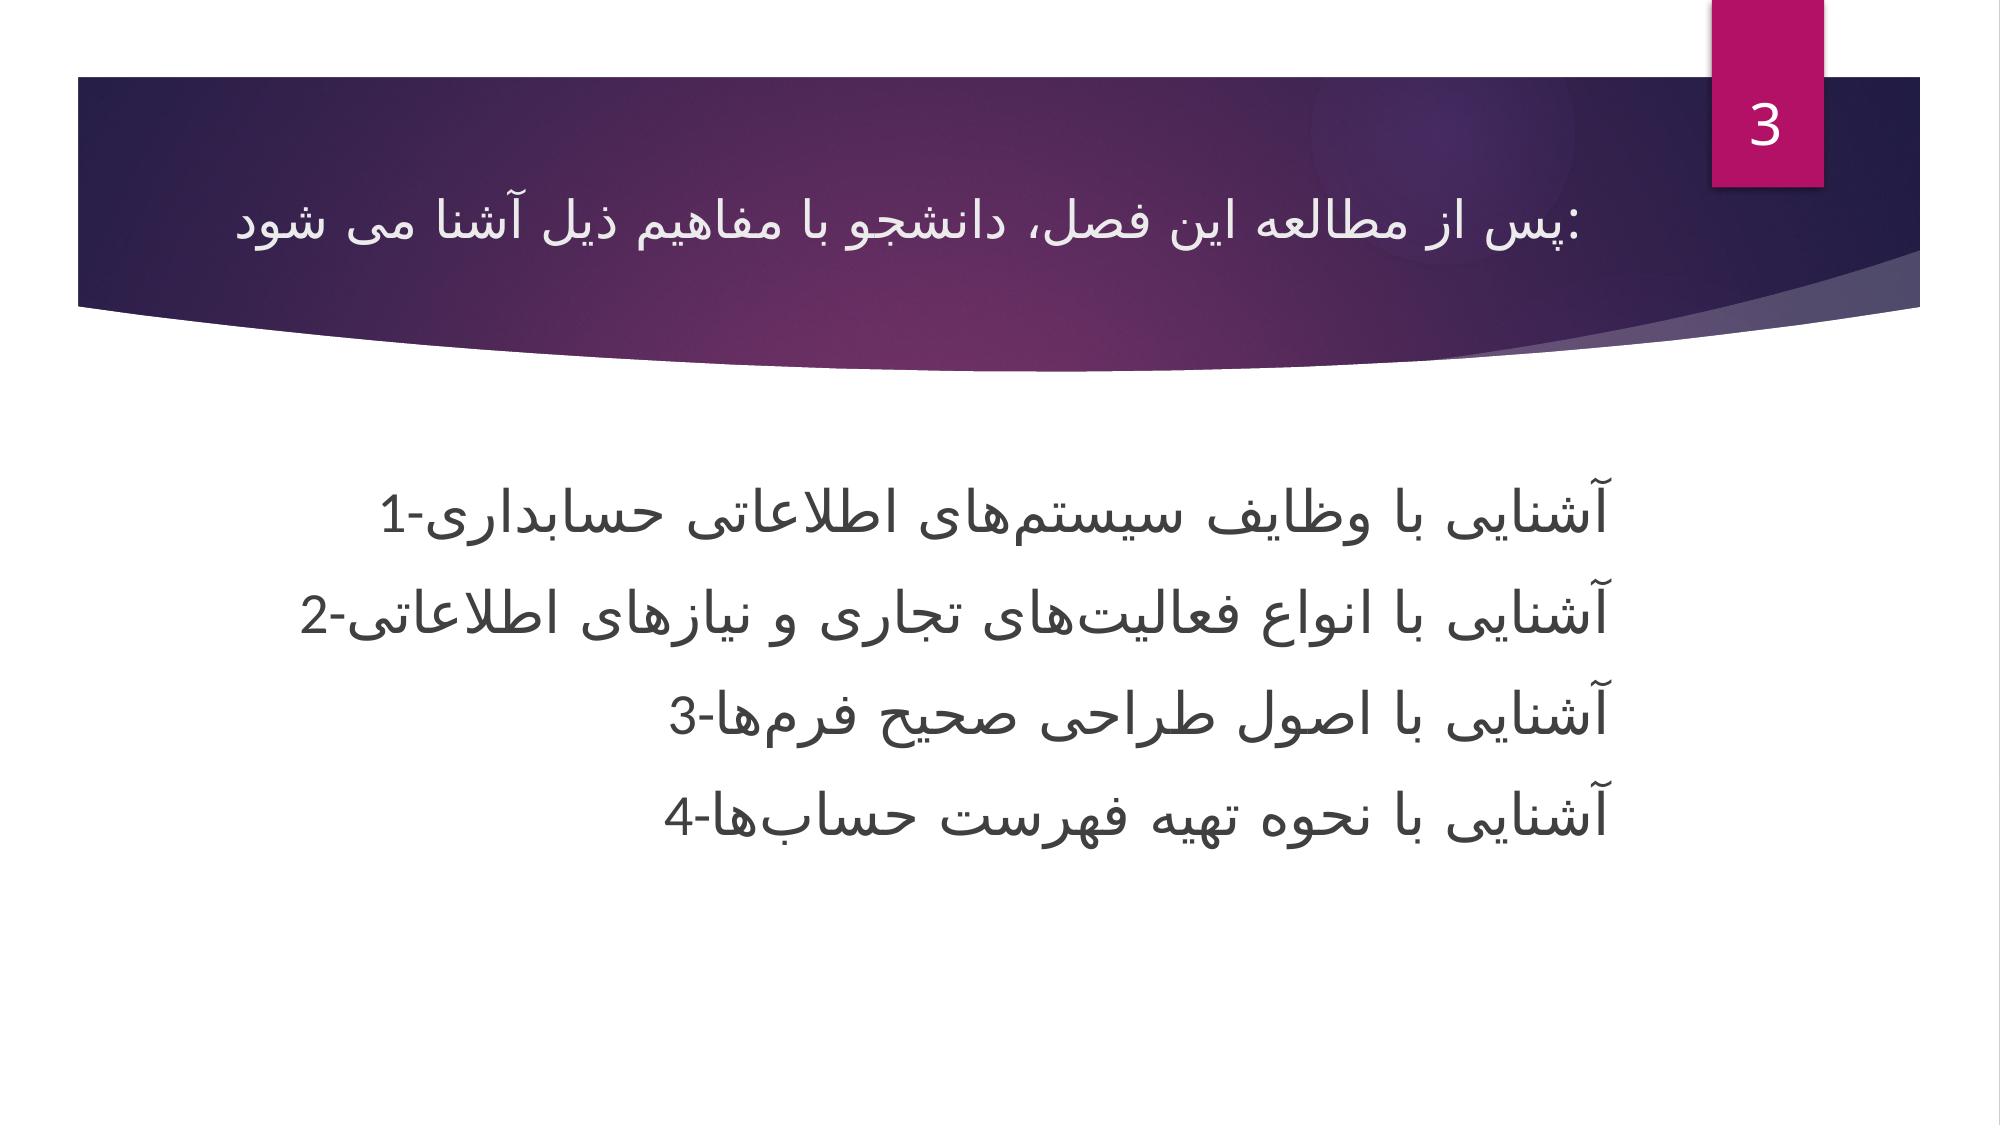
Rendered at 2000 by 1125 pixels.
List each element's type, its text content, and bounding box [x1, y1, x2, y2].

title پس از مطالعه این فصل، دانشجو با مفاهیم ذیل آشنا می شود: [189, 159, 1627, 276]
slide_number 3 [1697, 48, 1836, 175]
list 1-آشنایی با وظایف سیستم‌های اطلاعاتی حسابداری 2-آشنایی با انواع فعالیت‌های تجاری و نیاز‌های اطلاعاتی 3-آشنایی با اصول طراحی صحیح فرم‌ها 4-آشنایی با نحوه تهیه فهرست حساب‌ها [46, 456, 1626, 939]
